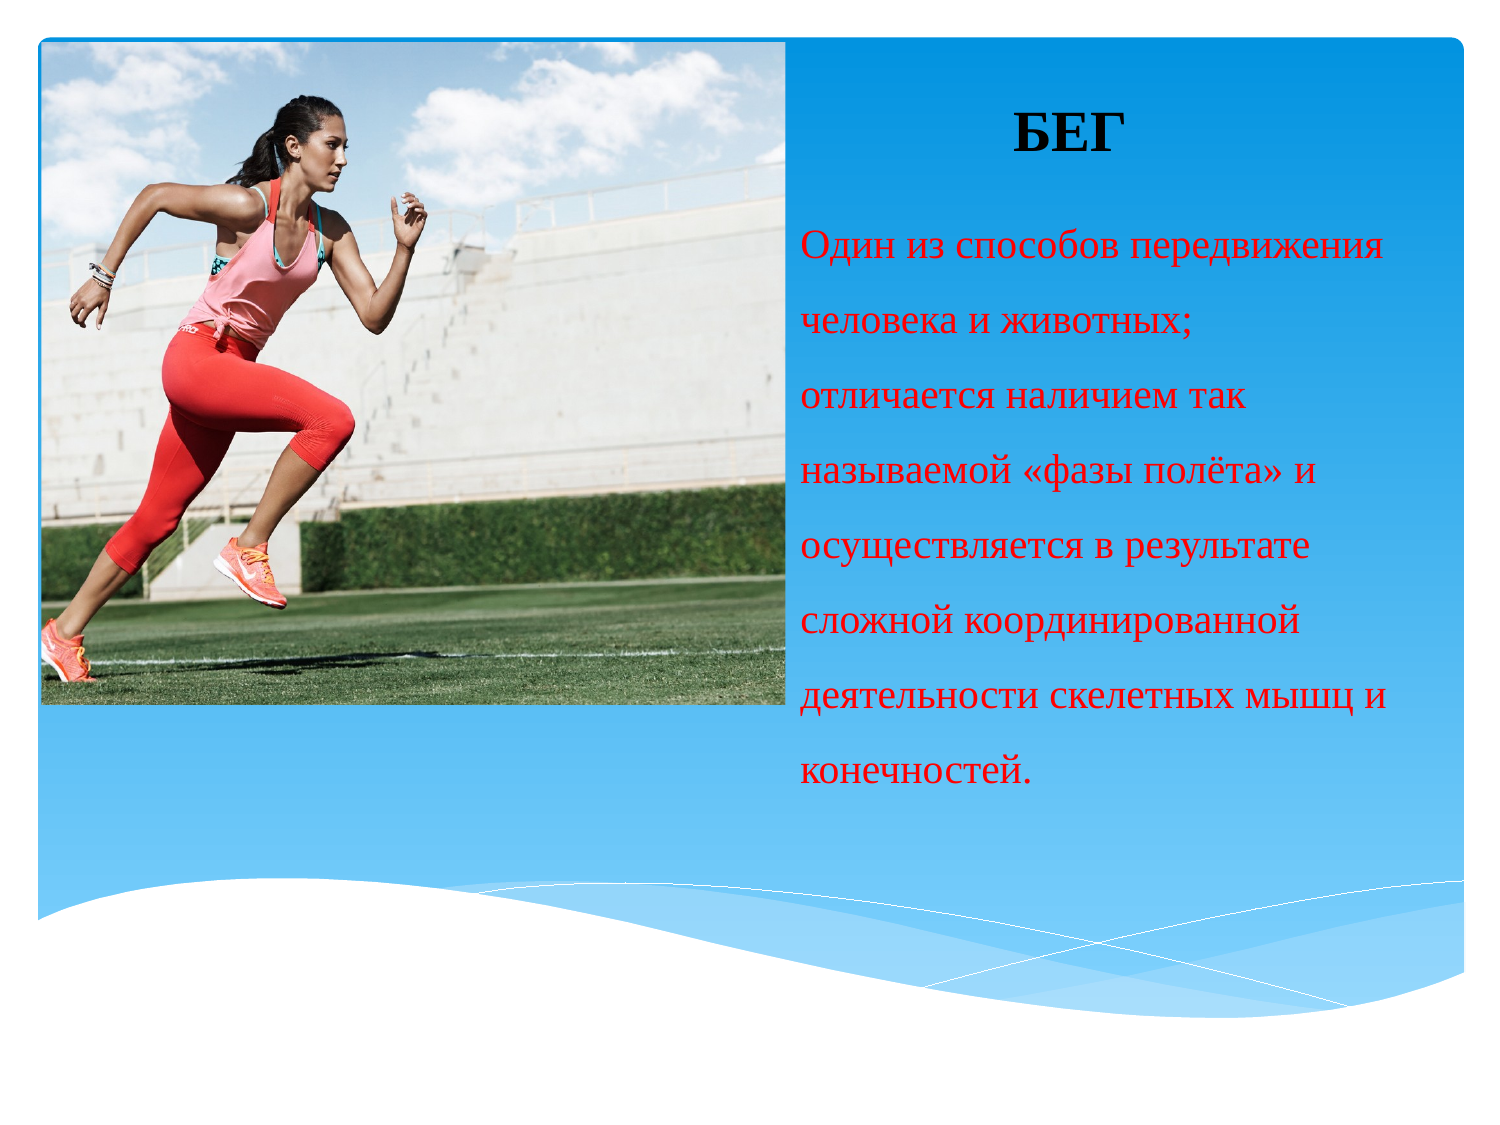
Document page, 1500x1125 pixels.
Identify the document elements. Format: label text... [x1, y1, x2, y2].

list Один из способов передвижения человека и животных; отличается наличием так называемой «фазы полёта» и осуществляется в результате сложной координированной деятельности скелетных мышц и конечностей. [793, 184, 1412, 582]
picture [41, 43, 786, 706]
title БЕГ [998, 54, 1150, 171]
